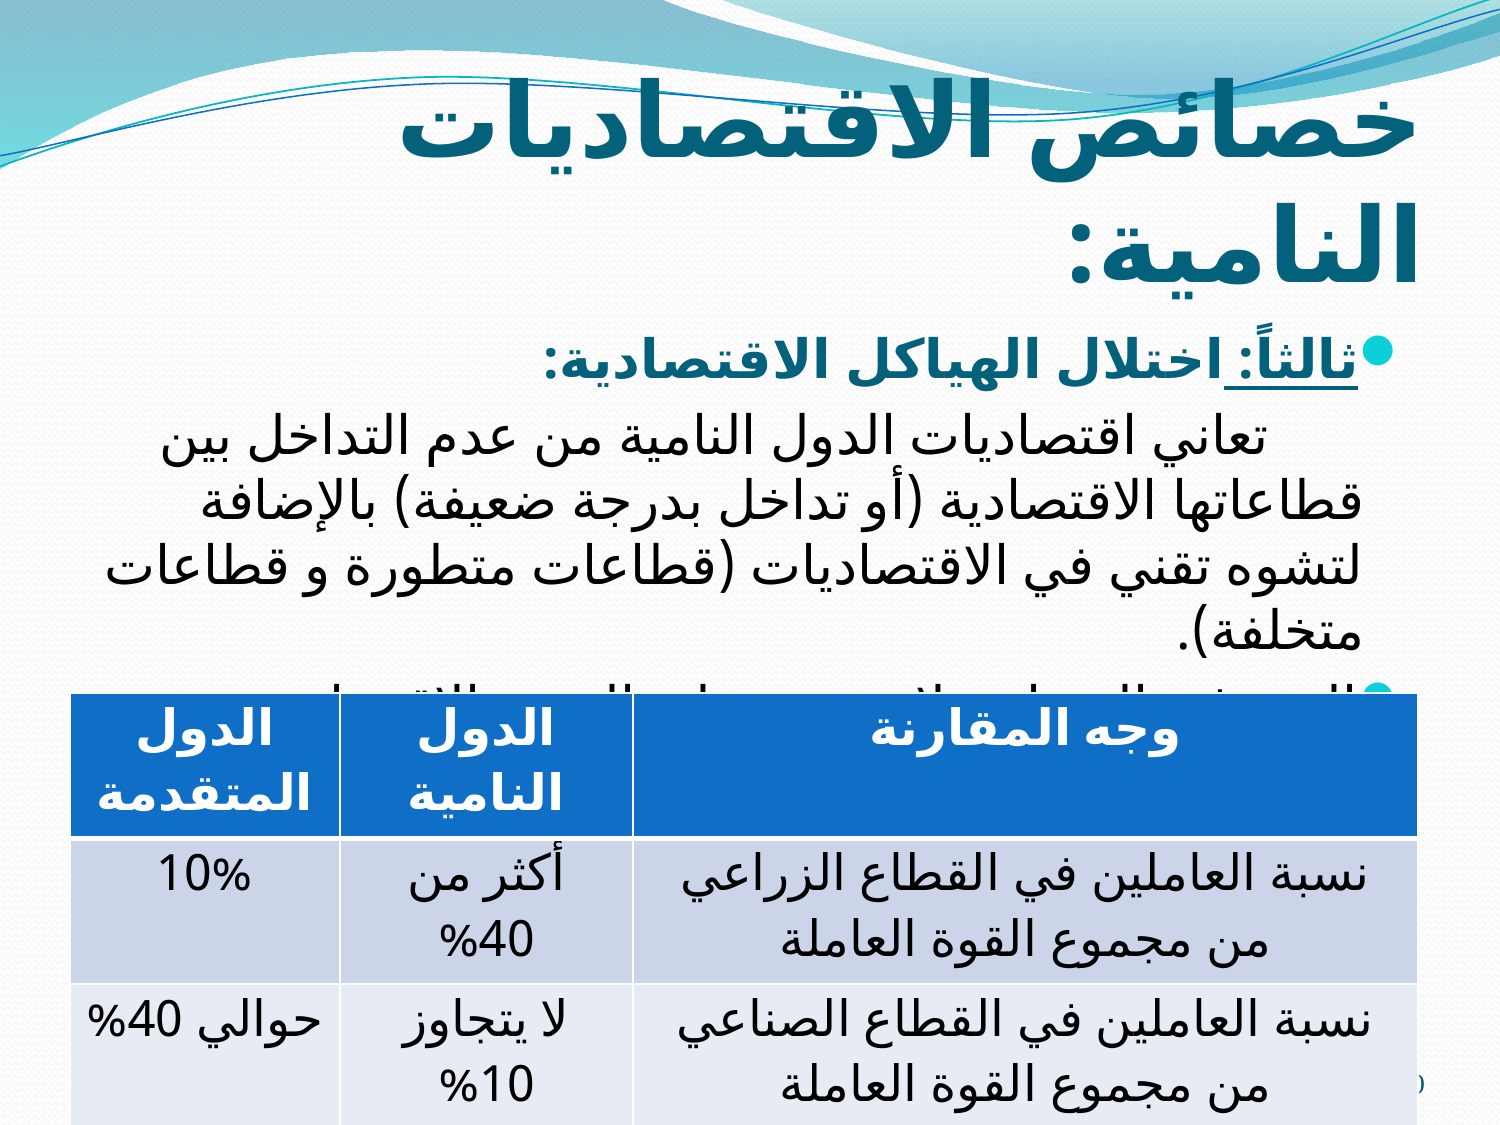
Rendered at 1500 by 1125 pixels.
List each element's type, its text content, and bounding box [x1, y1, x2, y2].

table_header وجه المقارنة [634, 694, 1417, 836]
title خصائص الاقتصاديات النامية: [75, 115, 1425, 303]
table_cell لا يتجاوز 10% [341, 985, 632, 1125]
list ثالثاً: اختلال الهياكل الاقتصادية: تعاني اقتصاديات الدول النامية من عدم التداخل بين قطاعاتها الاقتصادية (أو تداخل بدرجة ضعيفة) بالإضافة لتشوه تقني في الاقتصاديات (قطاعات متطورة و قطاعات متخلفة). النمو غير المتوازن لا يخدم عملية التنمية الاقتصادية. [75, 317, 1425, 1038]
footer أ. عايشة العجروش [437, 1042, 988, 1103]
table_header الدول النامية [341, 694, 632, 836]
table_cell نسبة العاملين في القطاع الصناعي من مجموع القوة العاملة [634, 985, 1417, 1125]
table_cell أكثر من 40% [341, 841, 632, 983]
slide_number 10 [1419, 1042, 1425, 1103]
table_cell نسبة العاملين في القطاع الزراعي من مجموع القوة العاملة [634, 841, 1417, 983]
table_cell حوالي 40% [71, 985, 339, 1125]
table_cell 10% [71, 841, 339, 983]
table_header الدول المتقدمة [71, 694, 339, 836]
